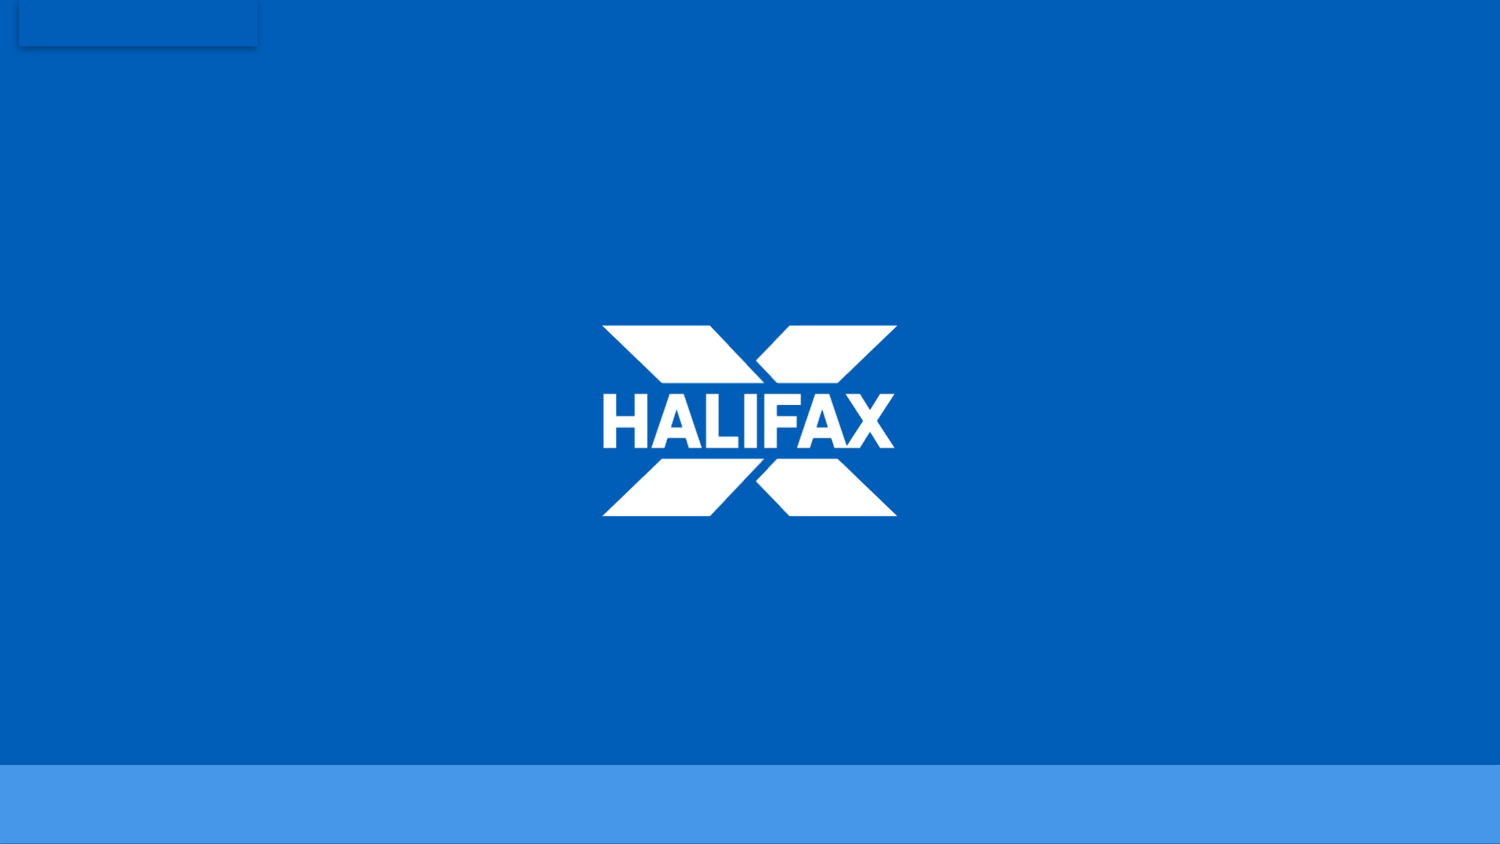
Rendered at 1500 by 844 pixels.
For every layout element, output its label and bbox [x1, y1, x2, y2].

picture [602, 325, 898, 518]
